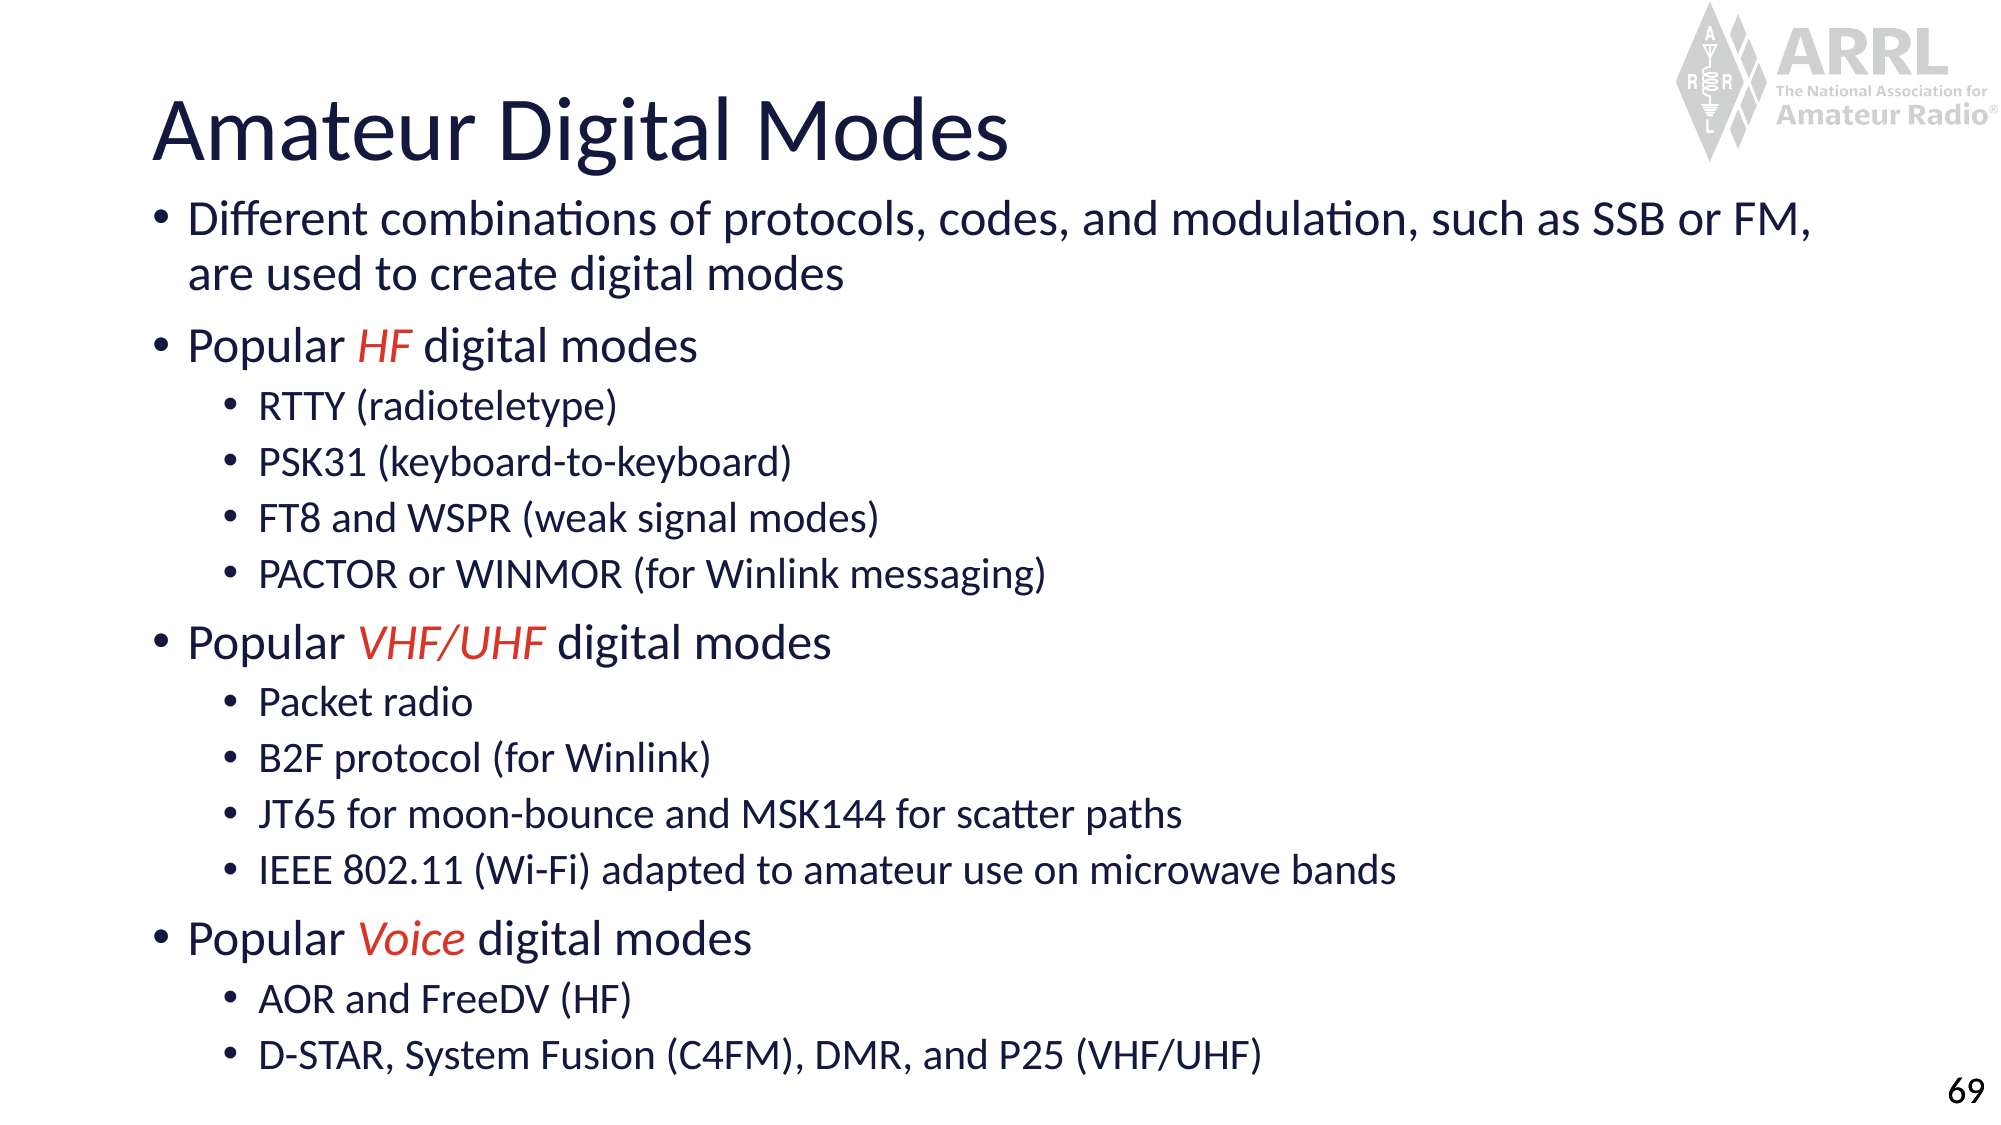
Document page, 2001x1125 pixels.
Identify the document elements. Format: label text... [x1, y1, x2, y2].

title Amateur Digital Modes [137, 21, 1863, 184]
picture [1674, 0, 2000, 164]
list Different combinations of protocols, codes, and modulation, such as SSB or FM, are used to create digital modes Popular HF digital modes RTTY (radioteletype) PSK31 (keyboard-to-keyboard) FT8 and WSPR (weak signal modes) PACTOR or WINMOR (for Winlink messaging) Popular VHF/UHF digital modes Packet radio B2F protocol (for Winlink) JT65 for moon-bounce and MSK144 for scatter paths IEEE 802.11 (Wi-Fi) adapted to amateur use on microwave bands Popular Voice digital modes AOR and FreeDV (HF) D-STAR, System Fusion (C4FM), DMR, and P25 (VHF/UHF) [137, 184, 1863, 1088]
